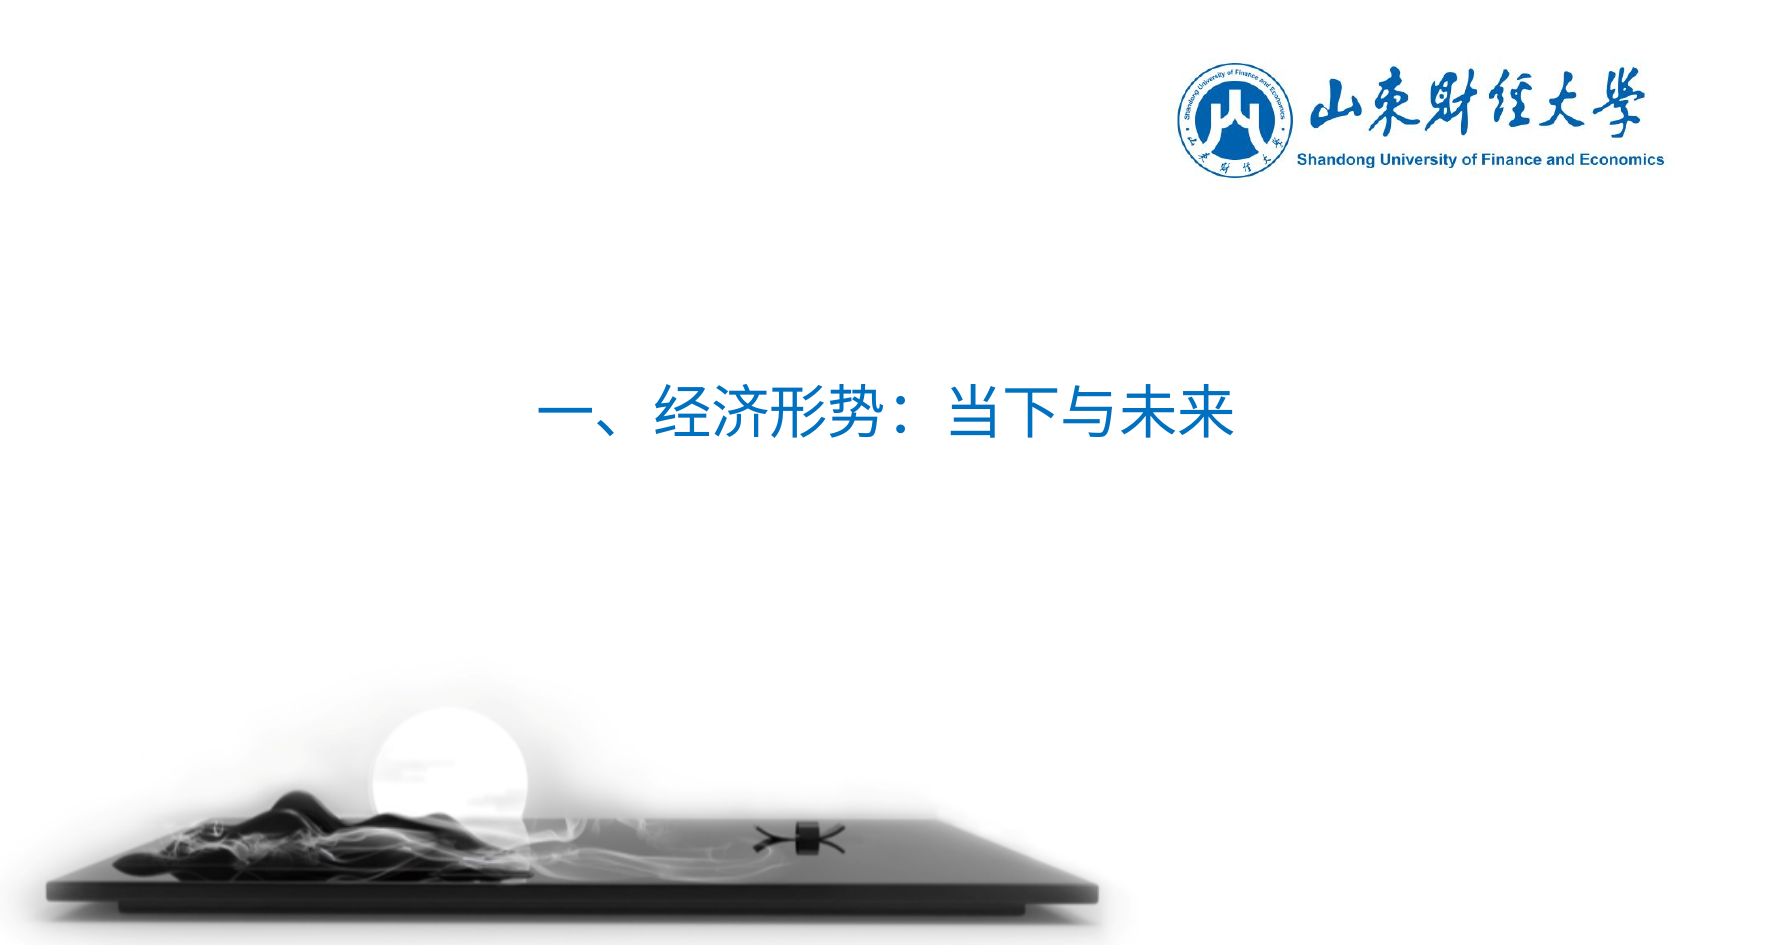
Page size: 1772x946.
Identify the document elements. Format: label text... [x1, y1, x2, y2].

picture [0, 630, 1143, 945]
picture [1160, 34, 1688, 202]
text_box 一、经济形势：当下与未来 [140, 259, 1632, 570]
